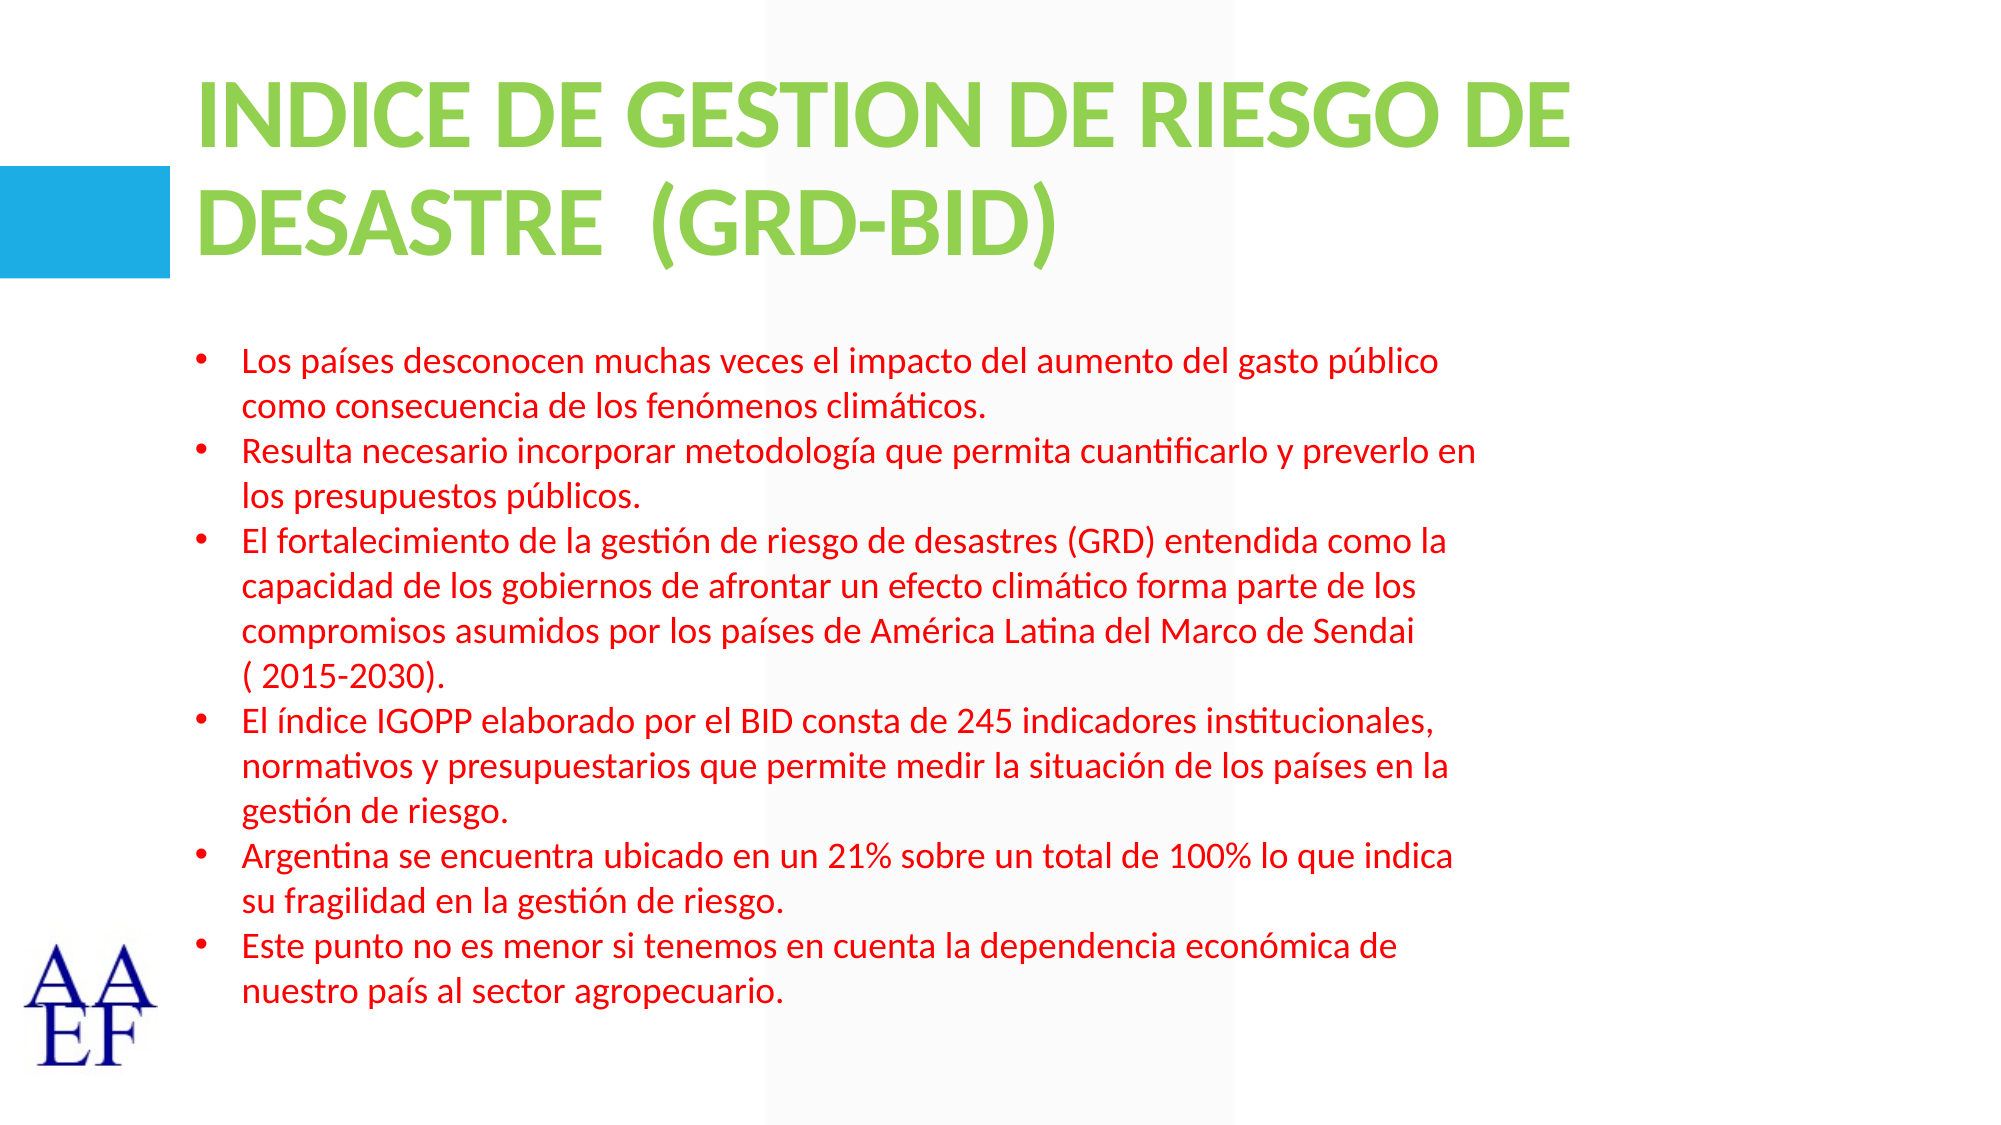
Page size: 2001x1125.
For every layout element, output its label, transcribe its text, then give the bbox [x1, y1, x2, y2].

title INDICE DE GESTION DE RIESGO DE DESASTRE (GRD-BID) [180, 47, 1830, 285]
text_box Los países desconocen muchas veces el impacto del aumento del gasto público como consecuencia de los fenómenos climáticos. Resulta necesario incorporar metodología que permita cuantificarlo y preverlo en los presupuestos públicos. El fortalecimiento de la gestión de riesgo de desastres (GRD) entendida como la capacidad de los gobiernos de afrontar un efecto climático forma parte de los compromisos asumidos por los países de América Latina del Marco de Sendai ( 2015-2030). El índice IGOPP elaborado por el BID consta de 245 indicadores institucionales, normativos y presupuestarios que permite medir la situación de los países en la gestión de riesgo. Argentina se encuentra ubicado en un 21% sobre un total de 100% lo que indica su fragilidad en la gestión de riesgo. Este punto no es menor si tenemos en cuenta la dependencia económica de nuestro país al sector agropecuario. [179, 328, 1500, 1018]
picture [23, 924, 158, 1088]
